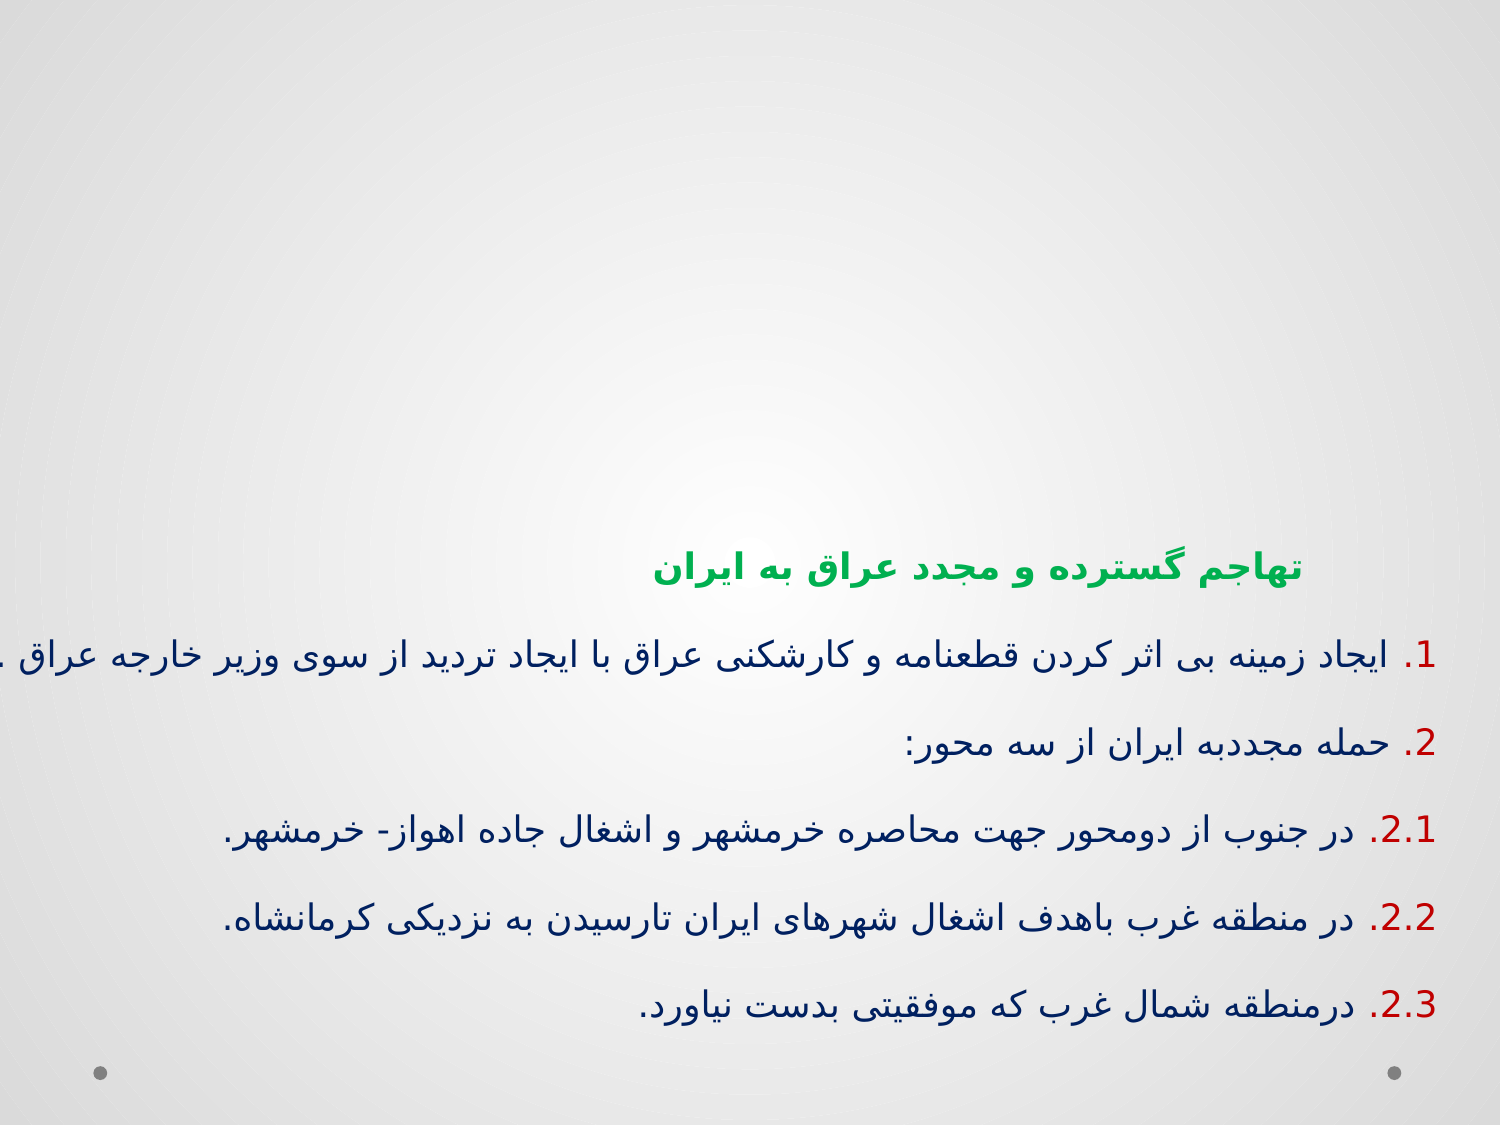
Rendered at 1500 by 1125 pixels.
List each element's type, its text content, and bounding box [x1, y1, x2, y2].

title تهاجم گسترده و مجدد عراق به ایران 1. ایجاد زمینه بی اثر کردن قطعنامه و کارشکنی عراق با ایجاد تردید از سوی وزیر خارجه عراق . 2. حمله مجددبه ایران از سه محور: 2.1. در جنوب از دومحور جهت محاصره خرمشهر و اشغال جاده اهواز- خرمشهر. 2.2. در منطقه غرب باهدف اشغال شهرهای ایران تارسیدن به نزدیکی کرمانشاه. 2.3. درمنطقه شمال غرب که موفقیتی بدست نیاورد. [0, 349, 1453, 1125]
